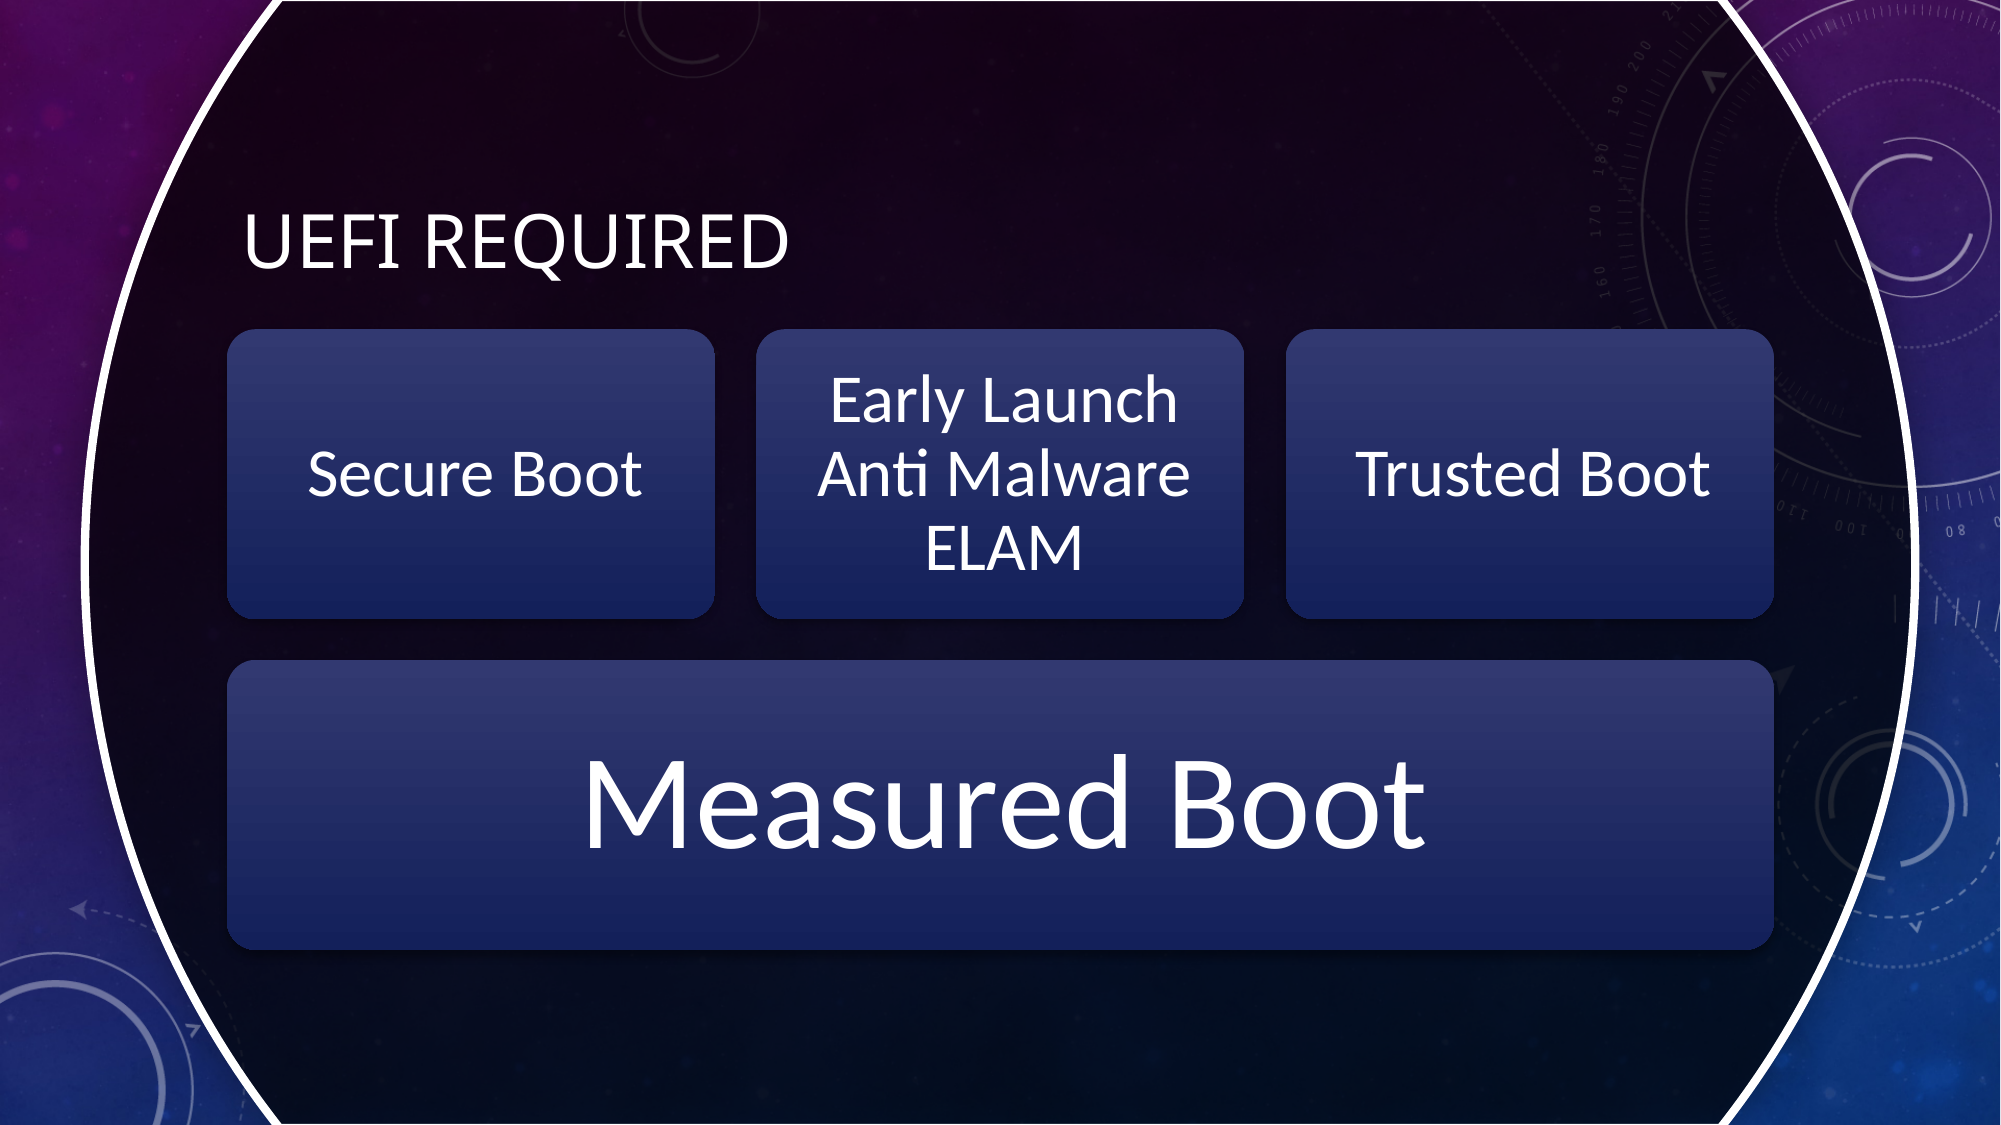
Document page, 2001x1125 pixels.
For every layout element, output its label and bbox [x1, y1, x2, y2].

text_box [226, 328, 1775, 951]
picture [0, 0, 2001, 1125]
